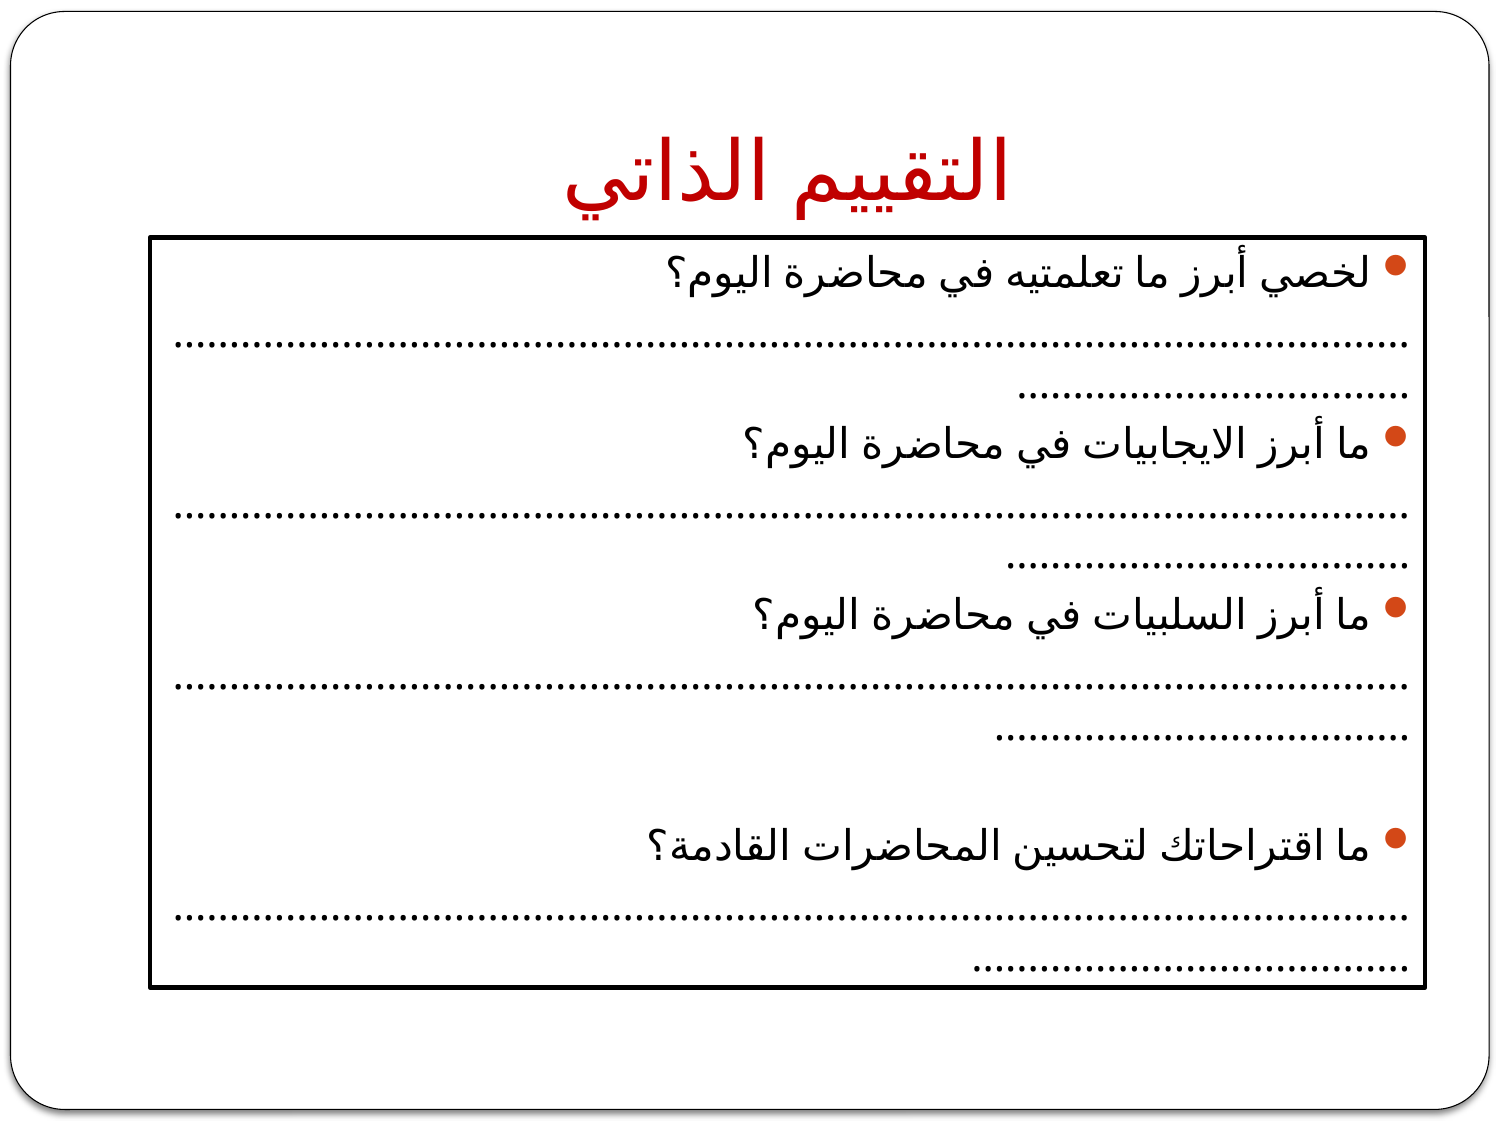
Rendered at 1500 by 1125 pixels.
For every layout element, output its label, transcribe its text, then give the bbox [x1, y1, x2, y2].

list لخصي أبرز ما تعلمتيه في محاضرة اليوم؟ ................................................................................................................................................. ما أبرز الايجابيات في محاضرة اليوم؟ .................................................................................................................................................. ما أبرز السلبيات في محاضرة اليوم؟ ................................................................................................................................................... ما اقتراحاتك لتحسين المحاضرات القادمة؟ ..................................................................................................................................................... [150, 237, 1425, 988]
title التقييم الذاتي [150, 45, 1425, 233]
